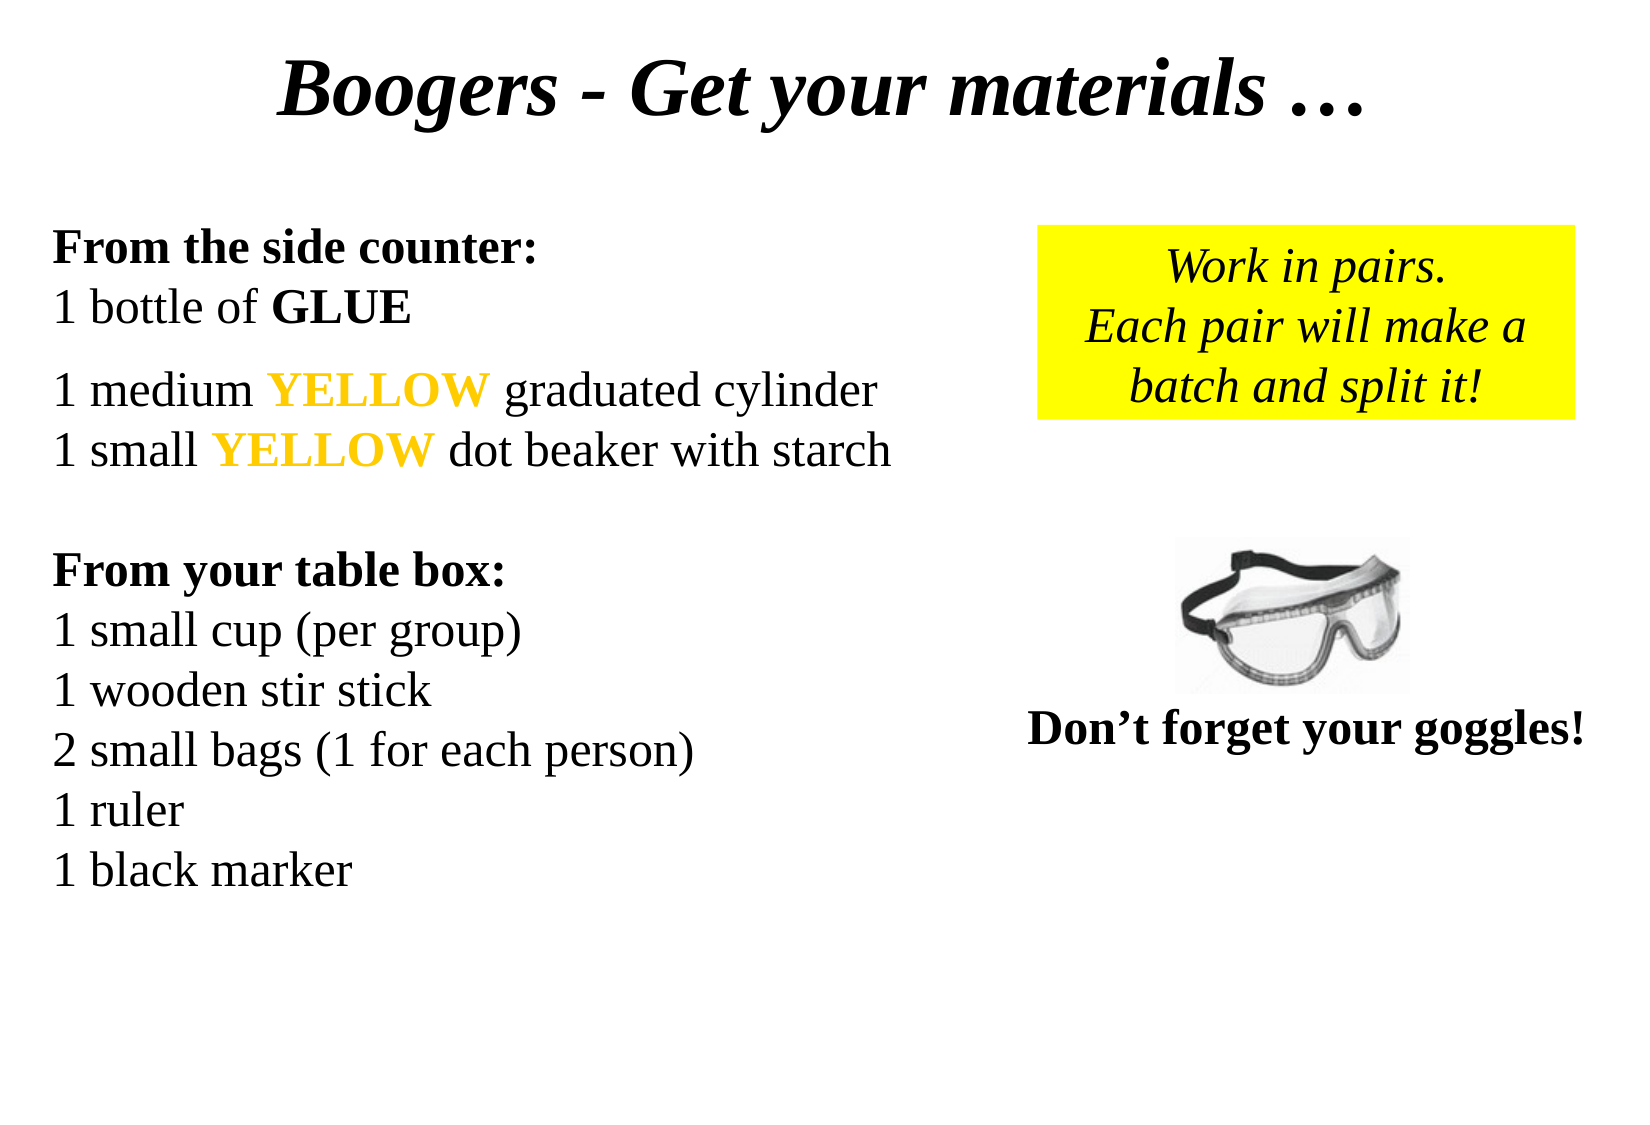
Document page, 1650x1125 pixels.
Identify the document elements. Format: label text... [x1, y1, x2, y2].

text_box Work in pairs. Each pair will make a batch and split it! [1037, 378, 1575, 420]
text_box [987, 212, 1625, 378]
text_box Boogers - Get your materials … [50, 24, 1600, 140]
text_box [1012, 537, 1613, 763]
text_box From the side counter: 1 bottle of GLUE 1 medium YELLOW graduated cylinder 1 small YELLOW dot beaker with starch From your table box: 1 small cup (per group) 1 wooden stir stick 2 small bags (1 for each person) 1 ruler 1 black marker [37, 206, 1004, 904]
